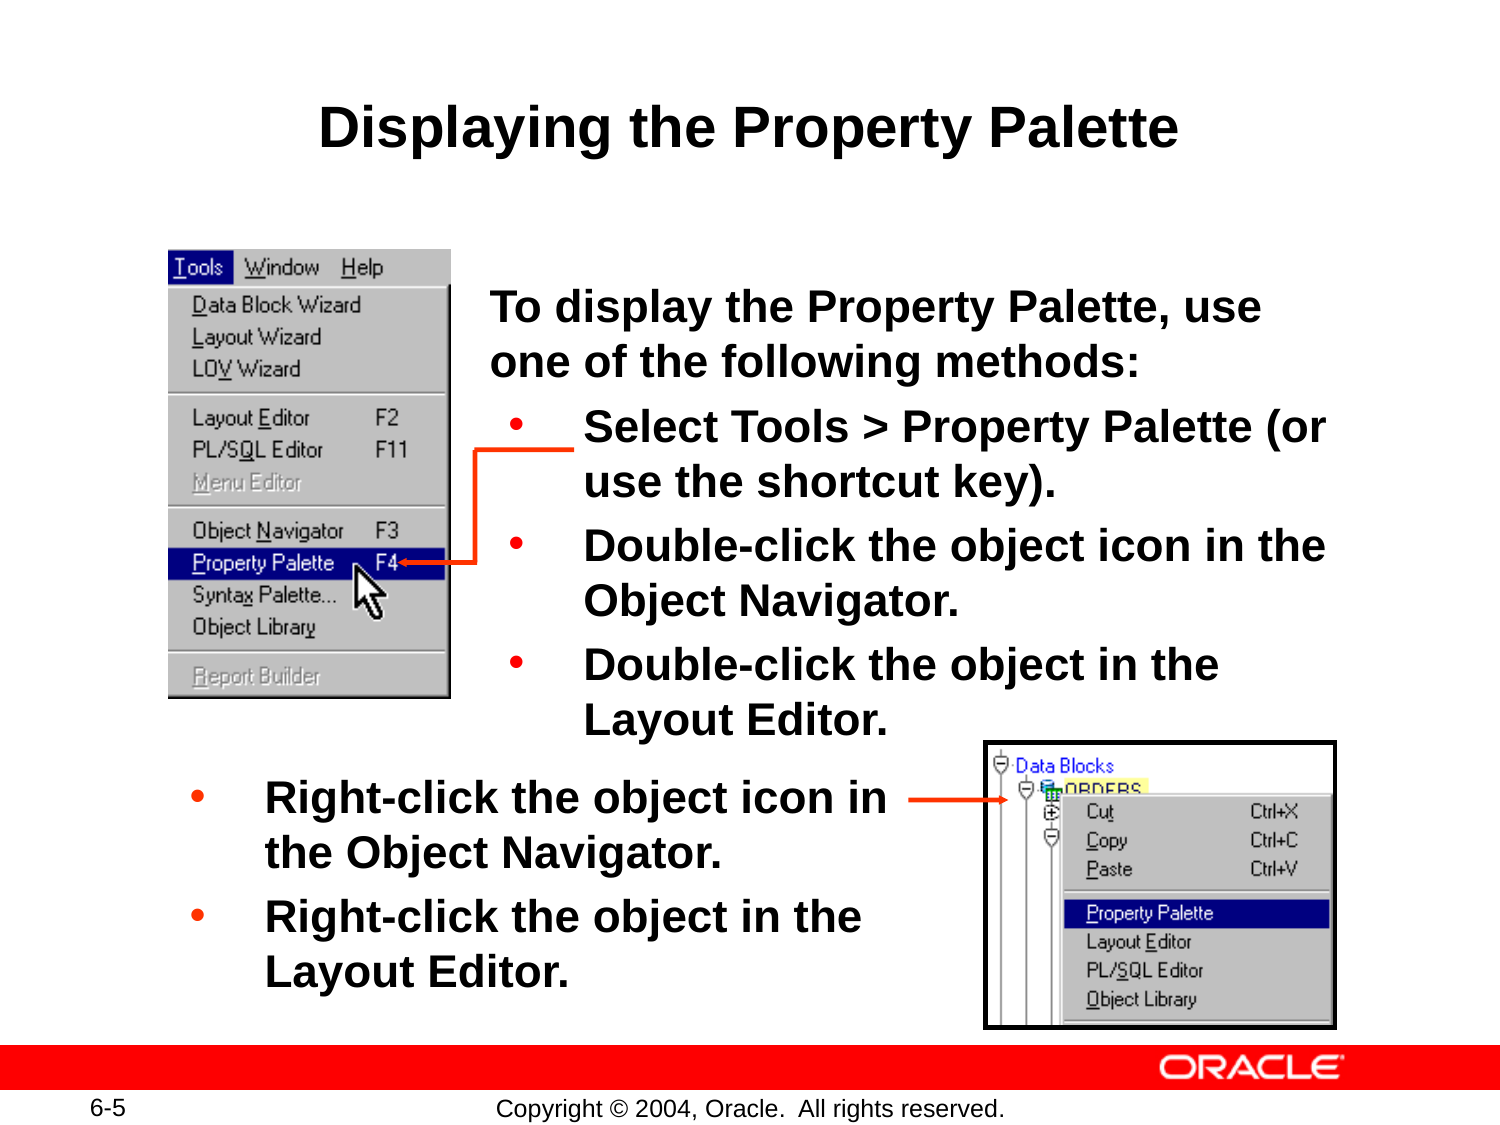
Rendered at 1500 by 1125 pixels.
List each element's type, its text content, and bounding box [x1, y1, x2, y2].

text_box Right-click the object icon in the Object Navigator. Right-click the object in the Layout Editor. [168, 765, 982, 1000]
list To display the Property Palette, use one of the following methods: Select Tools > Property Palette (or use the shortcut key). Double-click the object icon in the Object Navigator. Double-click the object in the Layout Editor. [487, 274, 1351, 752]
title Displaying the Property Palette [149, 87, 1351, 232]
picture [987, 744, 1334, 1026]
picture [168, 249, 451, 699]
